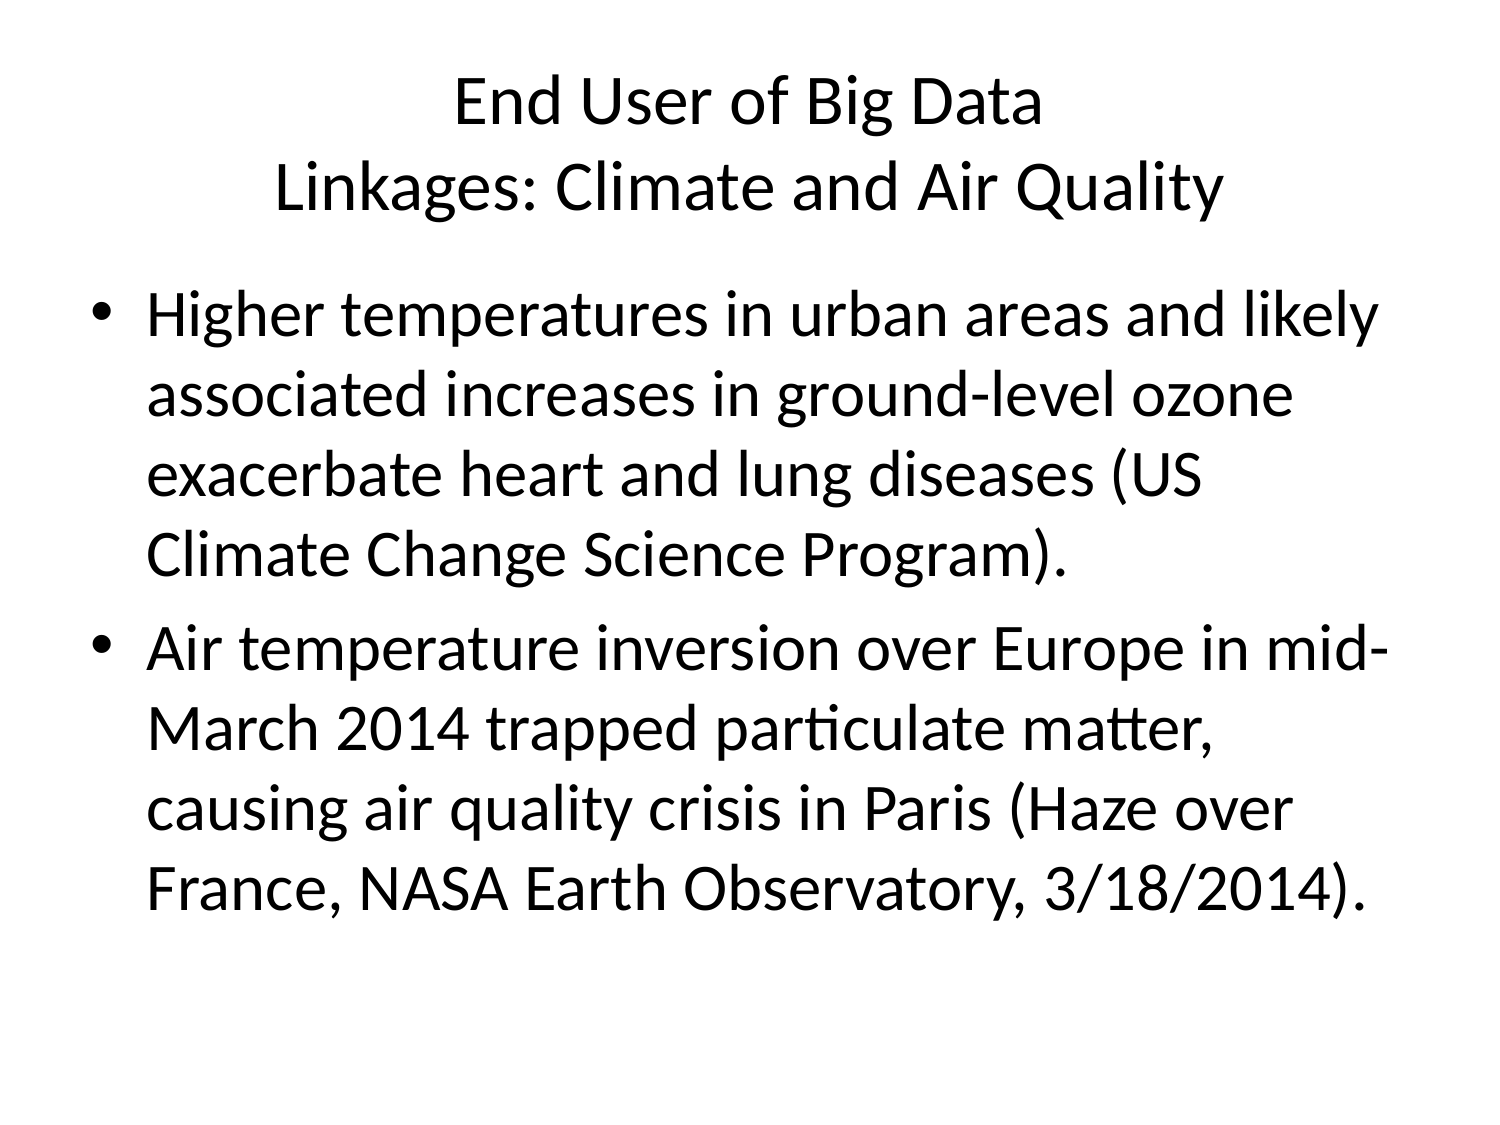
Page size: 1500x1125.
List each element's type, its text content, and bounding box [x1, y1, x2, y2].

list Higher temperatures in urban areas and likely associated increases in ground-level ozone exacerbate heart and lung diseases (US Climate Change Science Program). Air temperature inversion over Europe in mid-March 2014 trapped particulate matter, causing air quality crisis in Paris (Haze over France, NASA Earth Observatory, 3/18/2014). [75, 262, 1425, 1005]
title End User of Big Data Linkages: Climate and Air Quality [75, 45, 1425, 233]
